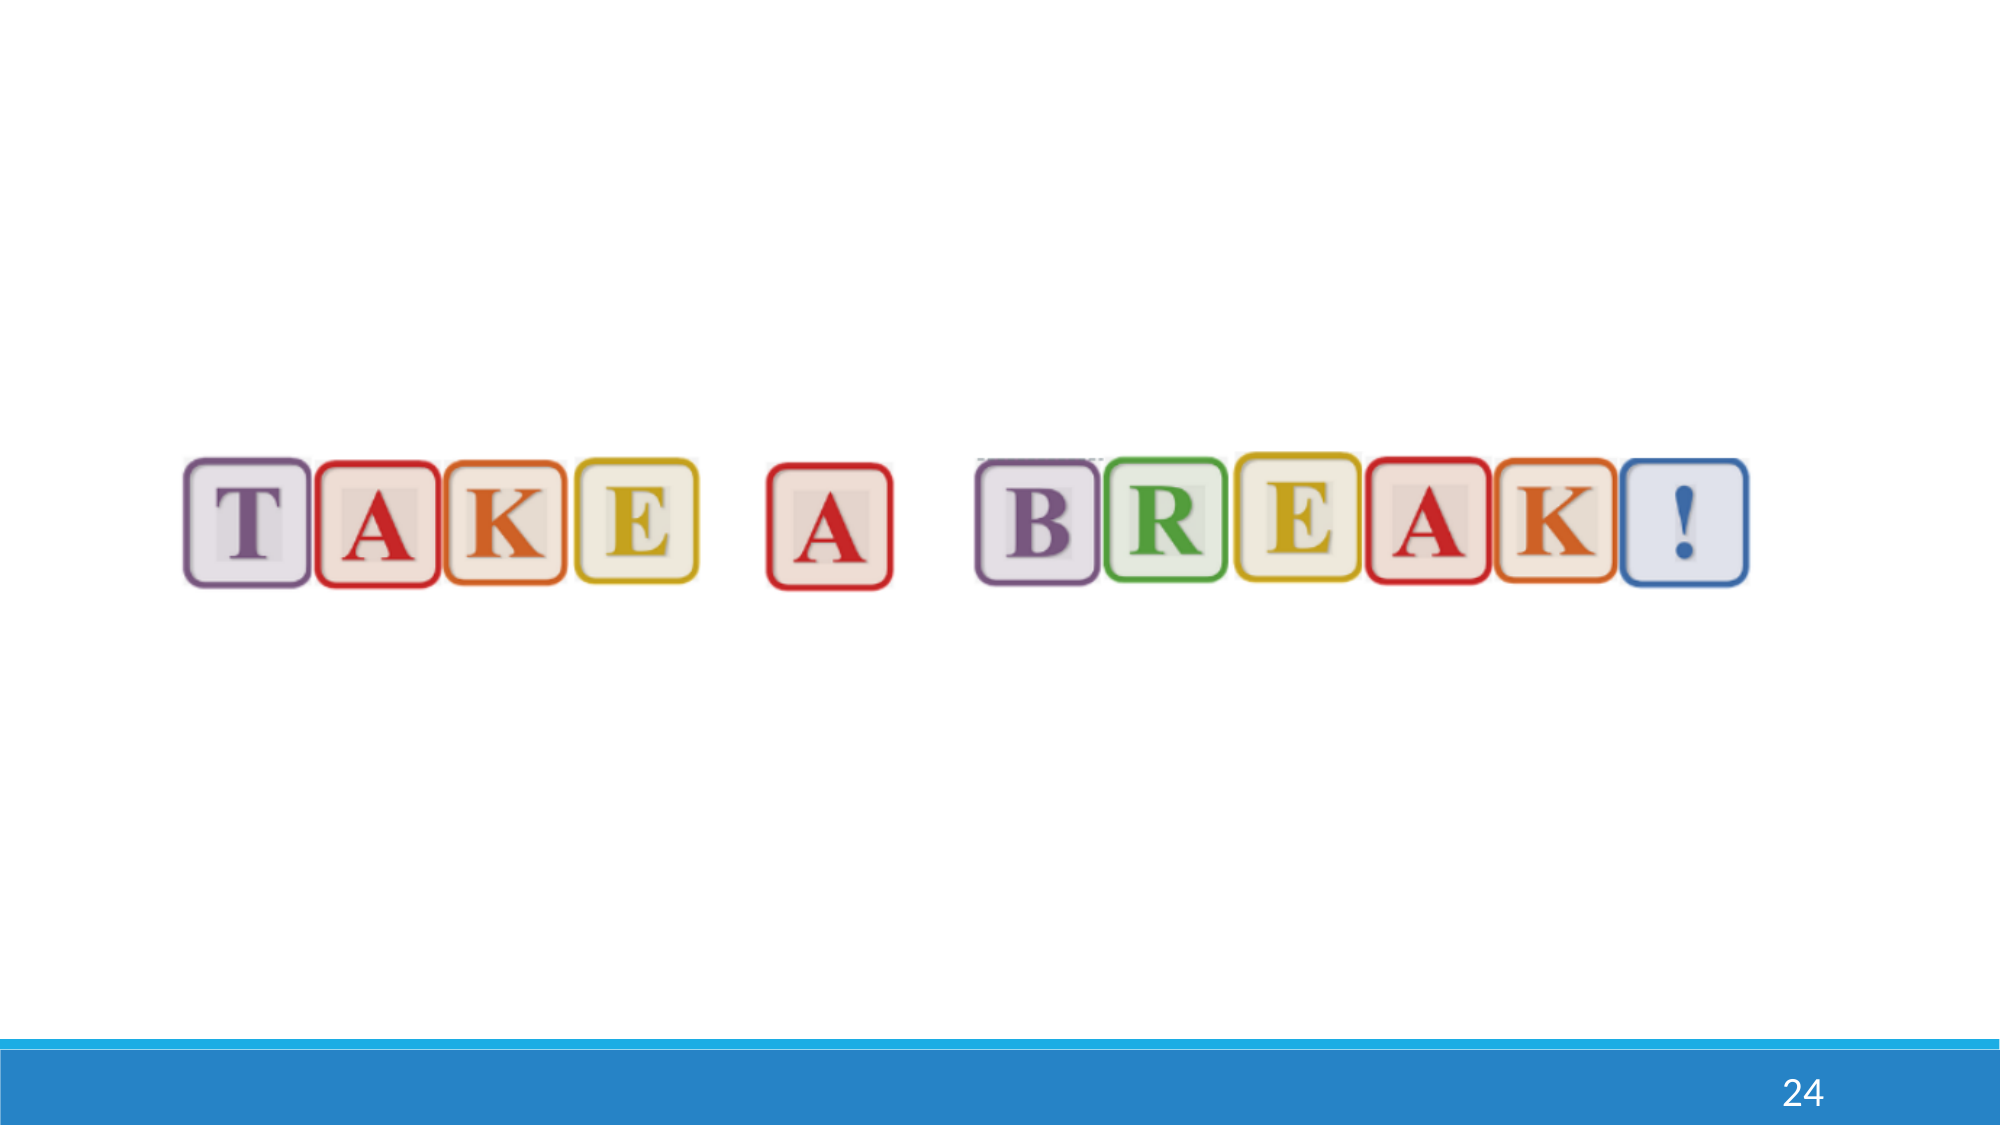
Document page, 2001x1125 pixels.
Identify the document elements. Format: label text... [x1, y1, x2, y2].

picture [172, 450, 1759, 594]
slide_number 24 [1624, 1059, 1840, 1120]
